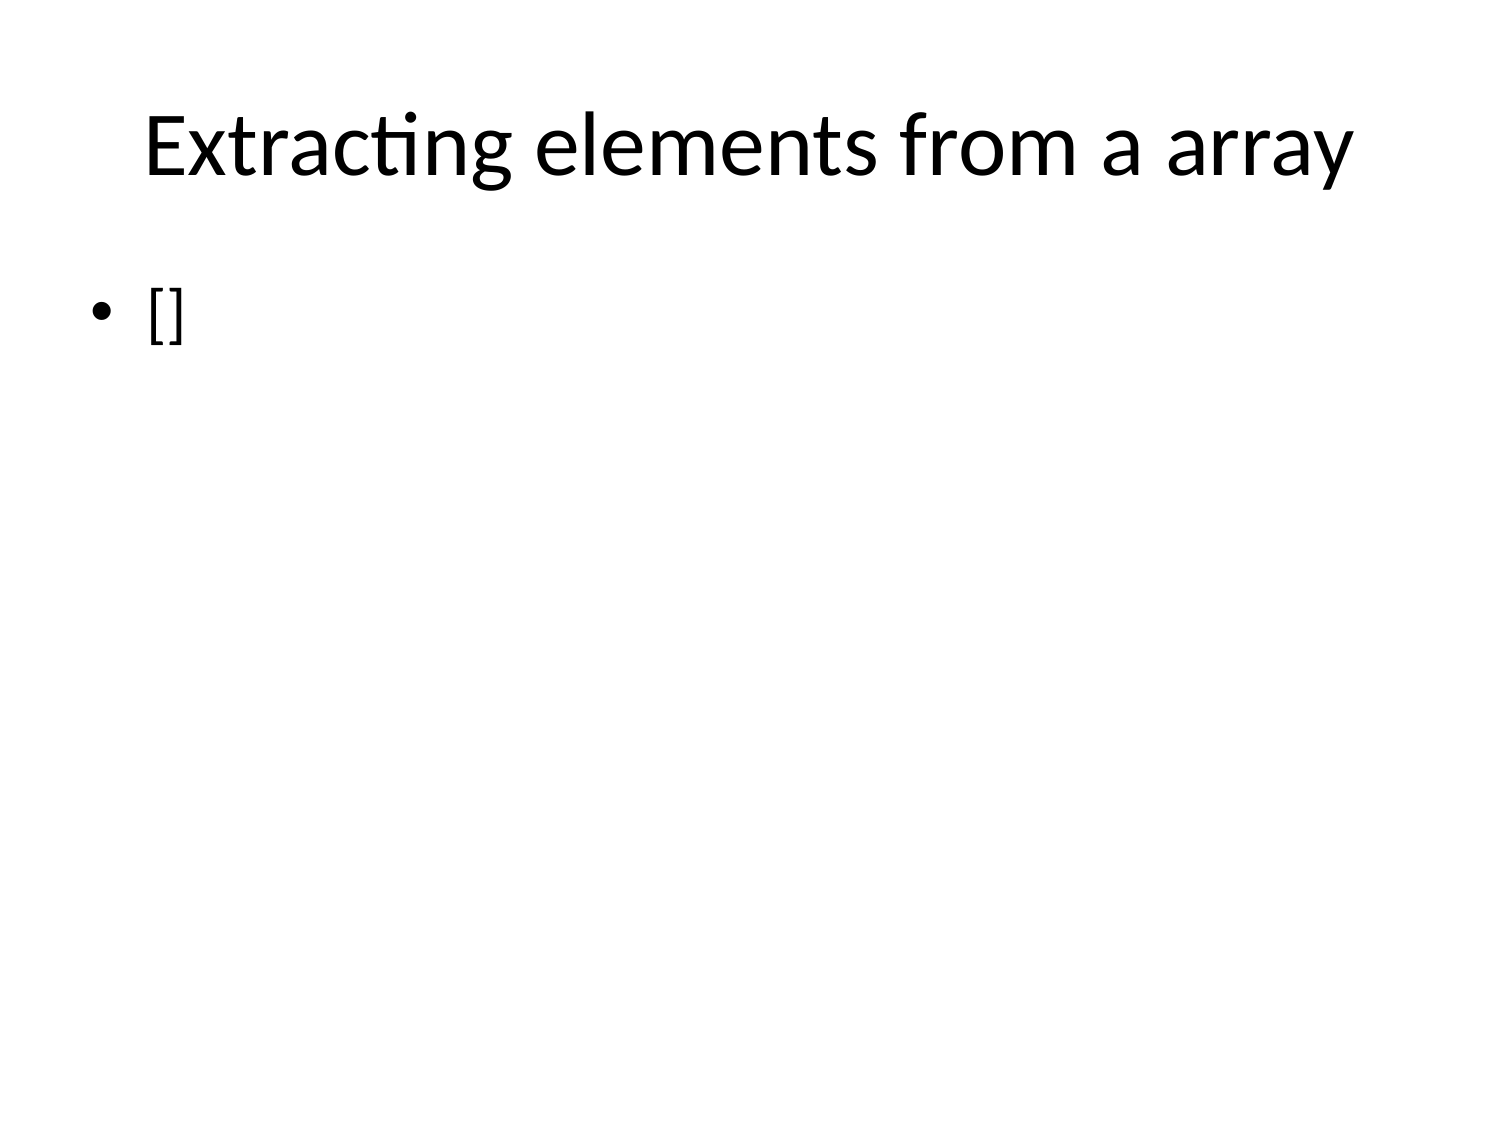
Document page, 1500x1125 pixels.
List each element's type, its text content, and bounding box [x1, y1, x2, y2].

title Extracting elements from a array [75, 45, 1425, 233]
list [] [75, 262, 1425, 1005]
